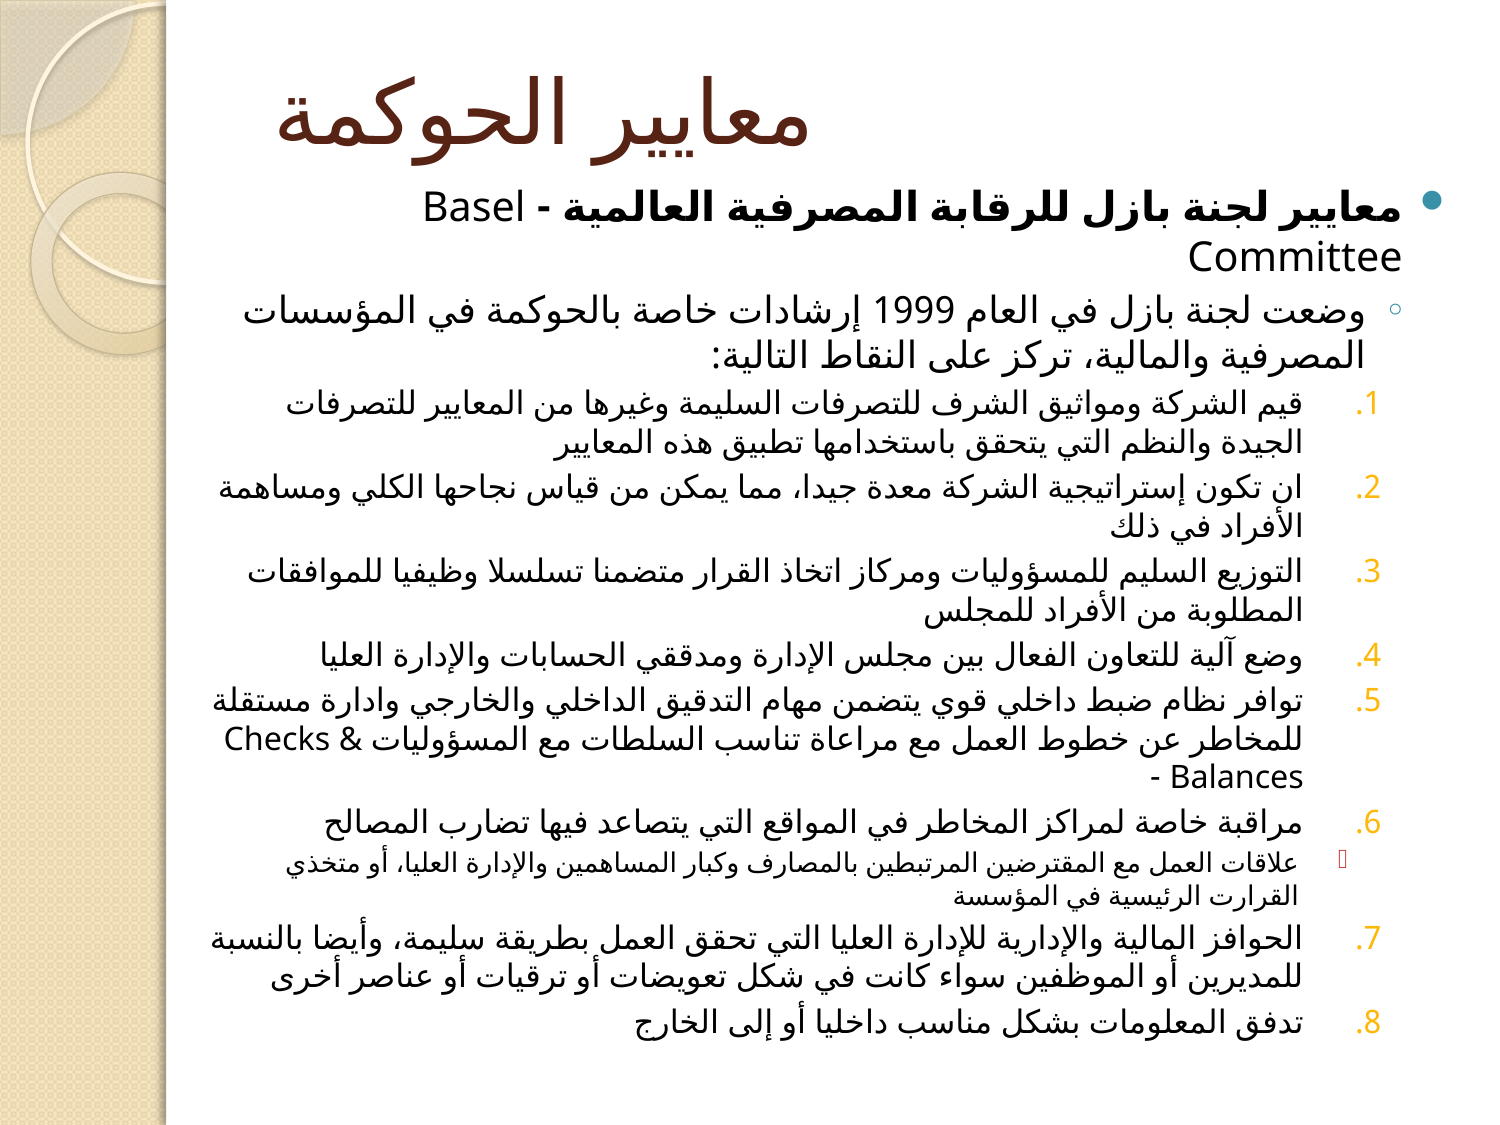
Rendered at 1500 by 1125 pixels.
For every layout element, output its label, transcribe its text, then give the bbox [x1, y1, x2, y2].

title معايير الحوكمة [235, 45, 1466, 172]
list معايير لجنة بازل للرقابة المصرفية العالمية - Basel Committee وضعت لجنة بازل في العام 1999 إرشادات خاصة بالحوكمة في المؤسسات المصرفية والمالية، تركز على النقاط التالية: قيم الشركة ومواثيق الشرف للتصرفات السليمة وغيرها من المعايير للتصرفات الجيدة والنظم التي يتحقق باستخدامها تطبيق هذه المعايير ان تكون إستراتيجية الشركة معدة جيدا، مما يمكن من قياس نجاحها الكلي ومساهمة الأفراد في ذلك التوزيع السليم للمسؤوليات ومركاز اتخاذ القرار متضمنا تسلسلا وظيفيا للموافقات المطلوبة من الأفراد للمجلس وضع آلية للتعاون الفعال بين مجلس الإدارة ومدققي الحسابات والإدارة العليا توافر نظام ضبط داخلي قوي يتضمن مهام التدقيق الداخلي والخارجي وادارة مستقلة للمخاطر عن خطوط العمل مع مراعاة تناسب السلطات مع المسؤوليات Checks & Balances - مراقبة خاصة لمراكز المخاطر في المواقع التي يتصاعد فيها تضارب المصالح علاقات العمل مع المقترضين المرتبطين بالمصارف وكبار المساهمين والإدارة العليا، أو متخذي القرارت الرئيسية في المؤسسة الحوافز المالية والإدارية للإدارة العليا التي تحقق العمل بطريقة سليمة، وأيضا بالنسبة للمديرين أو الموظفين سواء كانت في شكل تعويضات أو ترقيات أو عناصر أخرى تدفق المعلومات بشكل مناسب داخليا أو إلى الخارج [194, 172, 1466, 1071]
